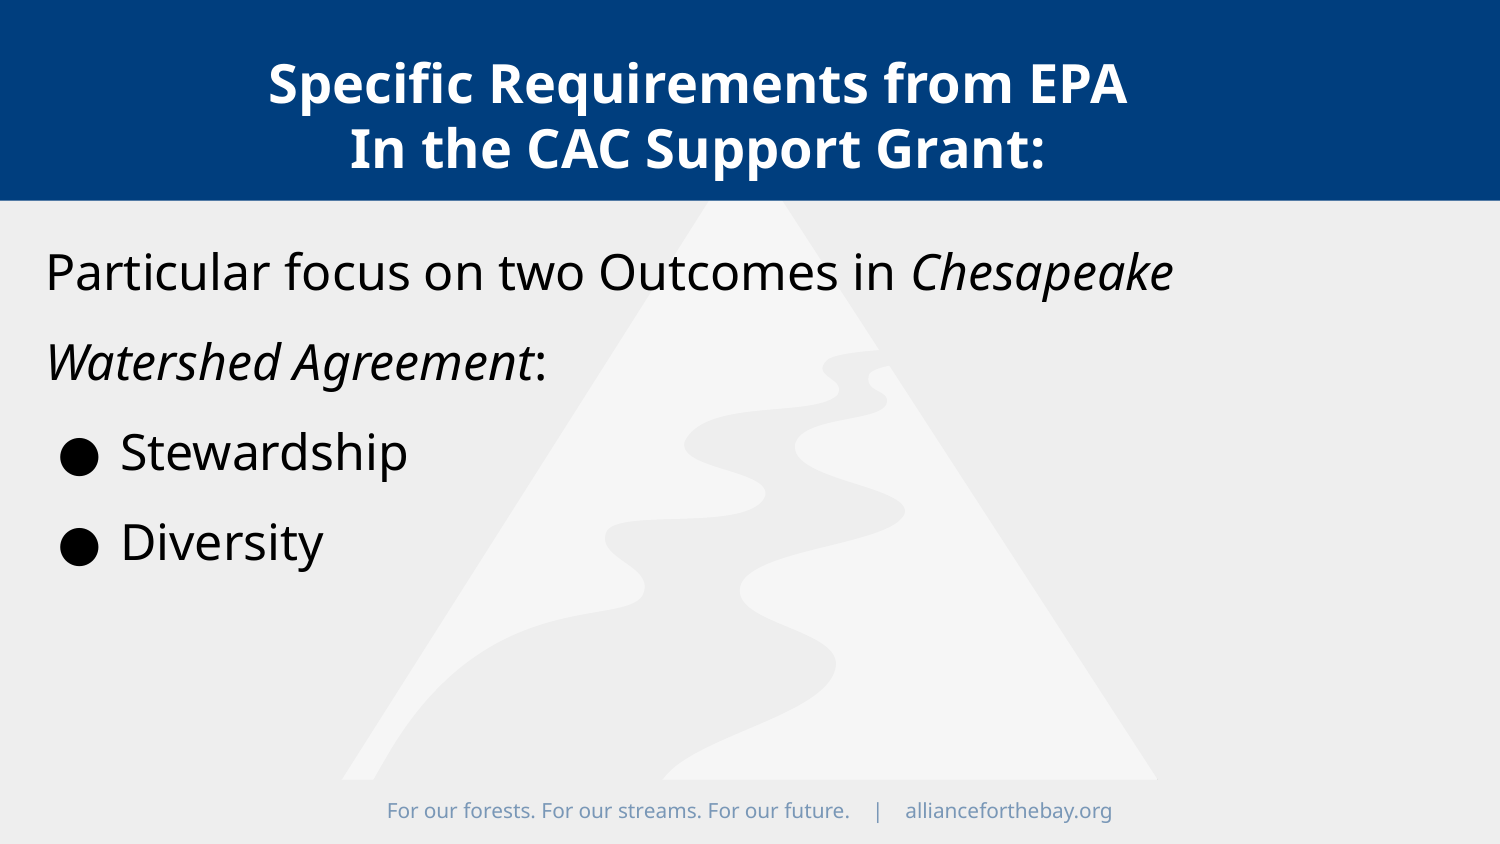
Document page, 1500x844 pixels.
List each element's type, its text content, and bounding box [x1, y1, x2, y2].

text_box [0, 0, 1500, 201]
text_box Particular focus on two Outcomes in Chesapeake Watershed Agreement: Stewardship Diversity [37, 160, 1406, 635]
text_box Specific Requirements from EPA In the CAC Support Grant: [92, 42, 1305, 160]
